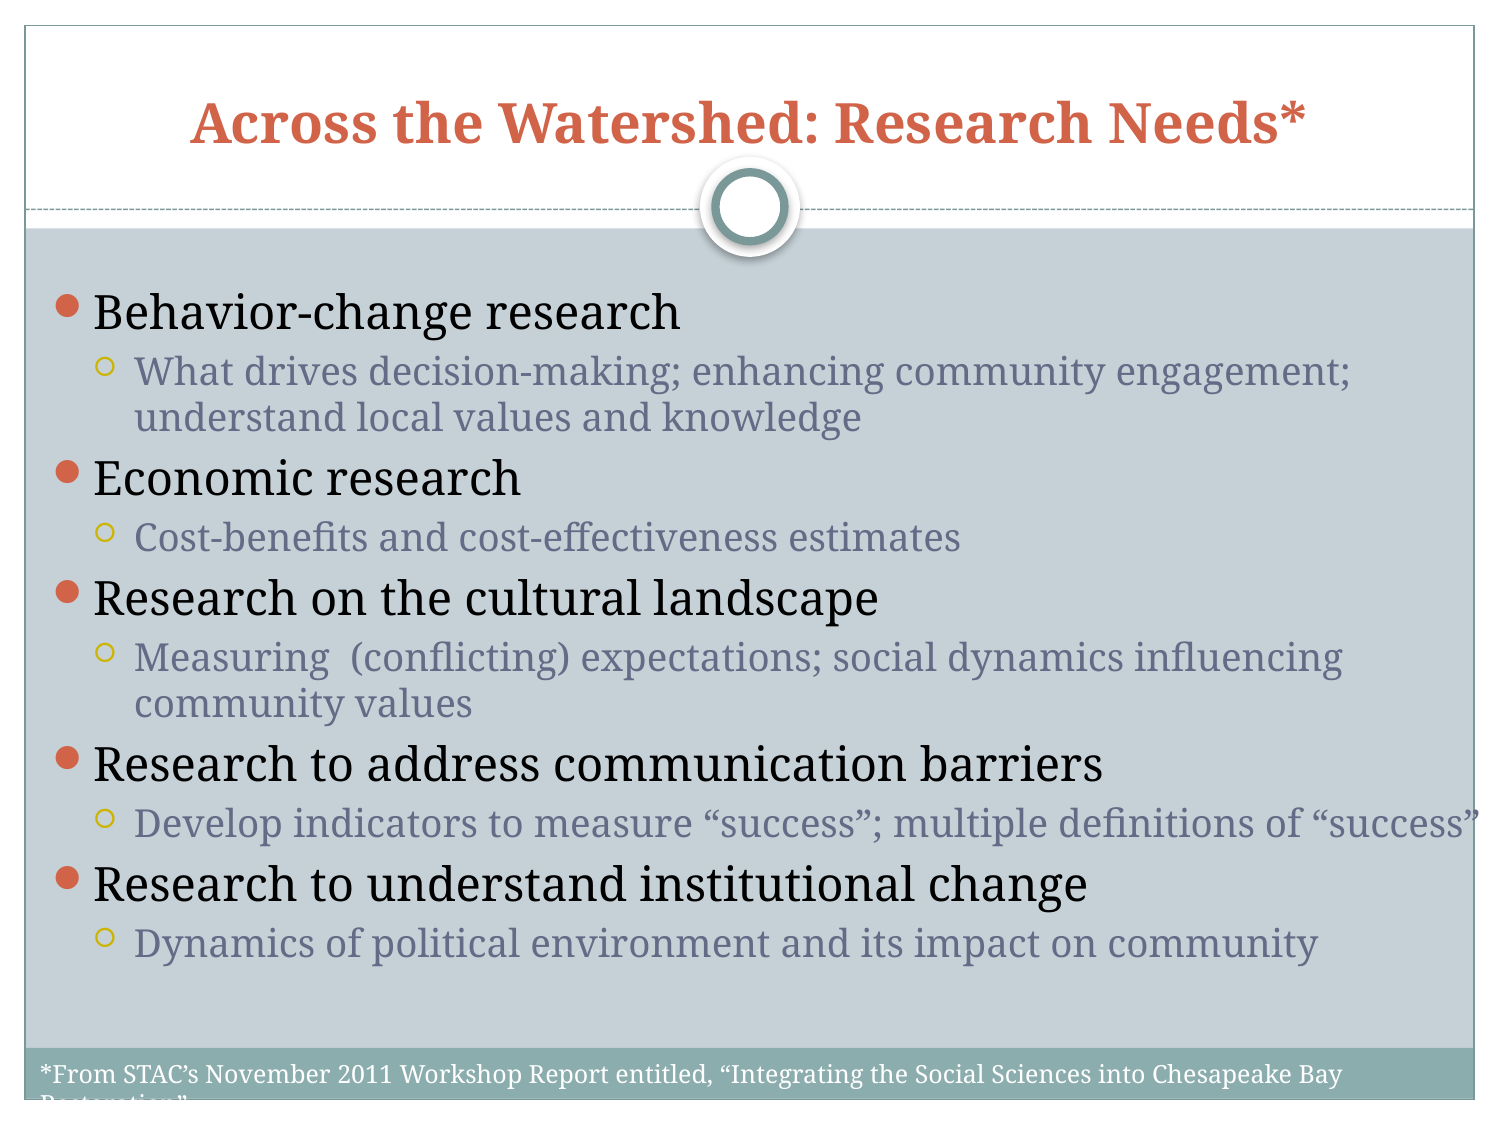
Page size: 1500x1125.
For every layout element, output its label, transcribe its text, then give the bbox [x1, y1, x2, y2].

list Behavior-change research What drives decision-making; enhancing community engagement; understand local values and knowledge Economic research Cost-benefits and cost-effectiveness estimates Research on the cultural landscape Measuring (conflicting) expectations; social dynamics influencing community values Research to address communication barriers Develop indicators to measure “success”; multiple definitions of “success” Research to understand institutional change Dynamics of political environment and its impact on community [37, 275, 1500, 1013]
footer *From STAC’s November 2011 Workshop Report entitled, “Integrating the Social Sciences into Chesapeake Bay Restoration” [24, 1051, 1463, 1112]
title Across the Watershed: Research Needs* [49, 37, 1450, 162]
